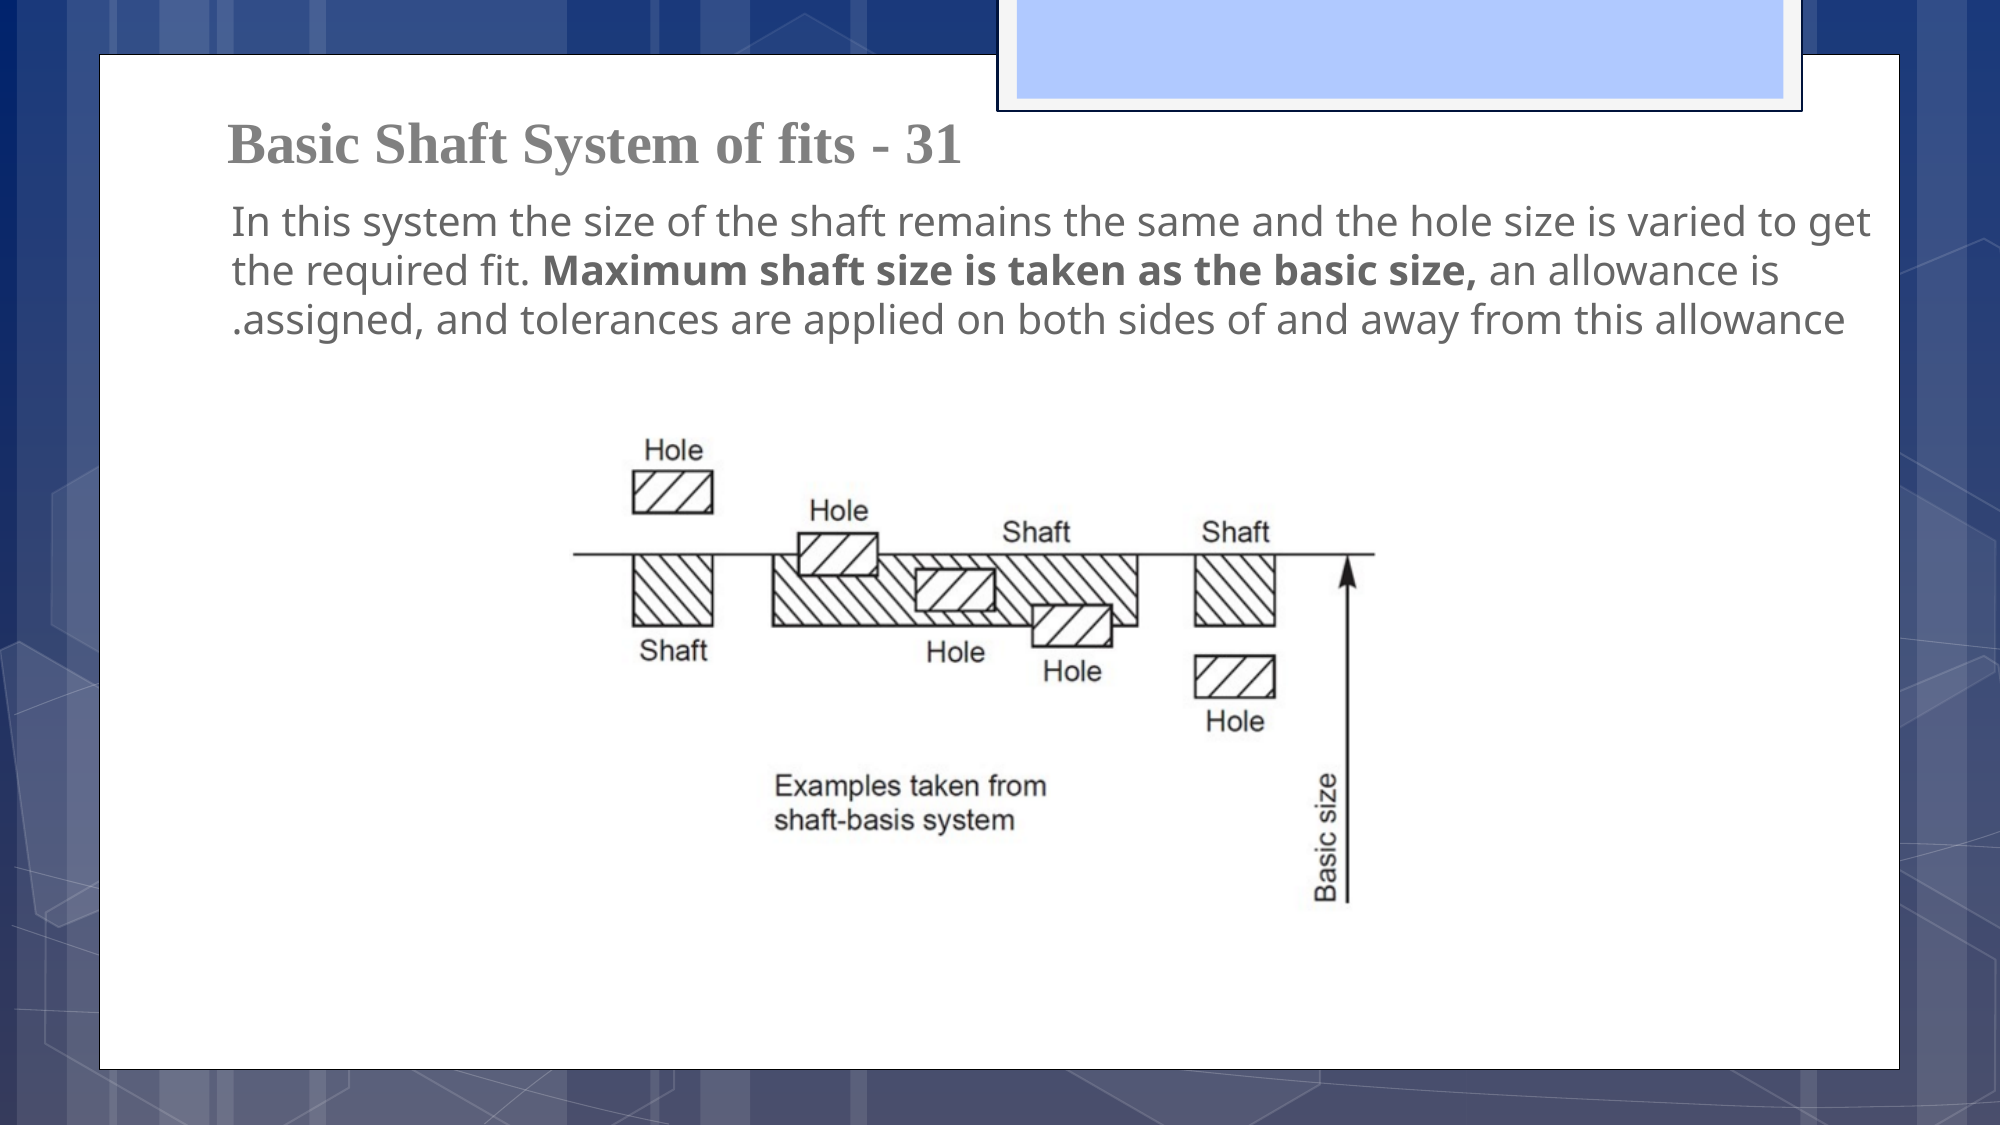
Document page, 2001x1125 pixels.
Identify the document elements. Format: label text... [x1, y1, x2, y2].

title 31 - Basic Shaft System of fits [212, 57, 1074, 183]
list In this system the size of the shaft remains the same and the hole size is varied to get the required fit. Maximum shaft size is taken as the basic size, an allowance is assigned, and tolerances are applied on both sides of and away from this allowance. [216, 187, 1917, 400]
picture [569, 418, 1377, 923]
